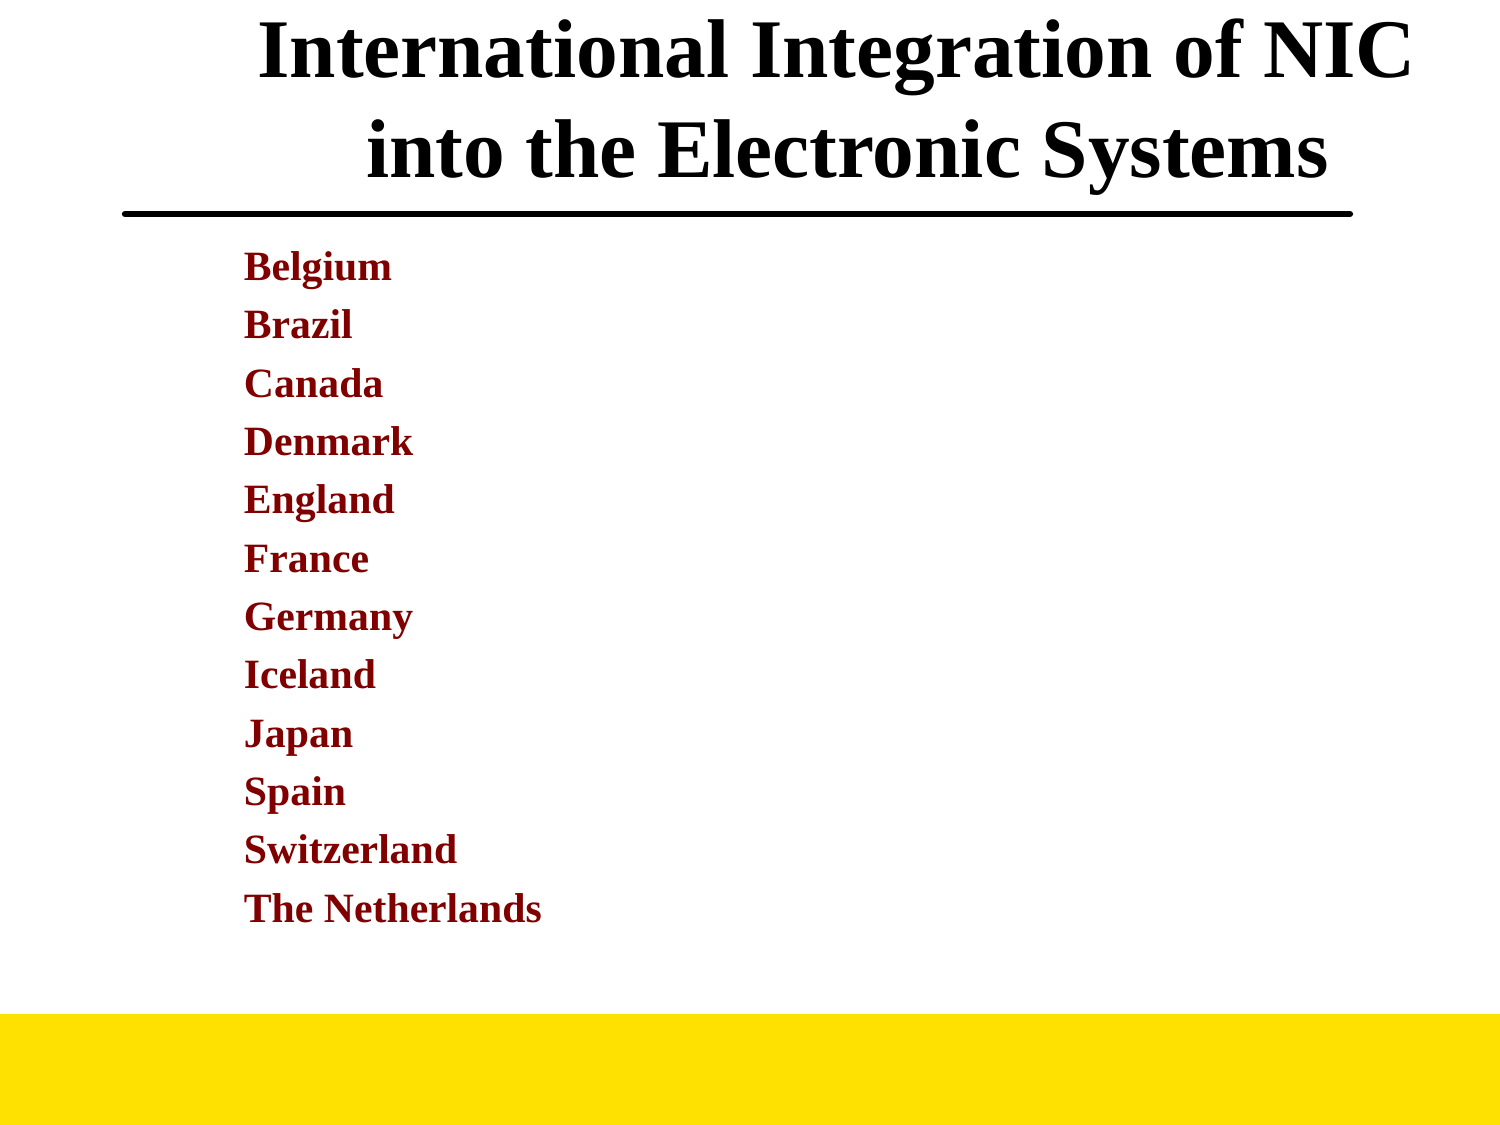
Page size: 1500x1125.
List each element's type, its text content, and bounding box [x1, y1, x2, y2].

title International Integration of NIC into the Electronic Systems [235, 0, 1461, 188]
list Belgium Brazil Canada Denmark England France Germany Iceland Japan Spain Switzerland The Netherlands [229, 231, 1455, 974]
